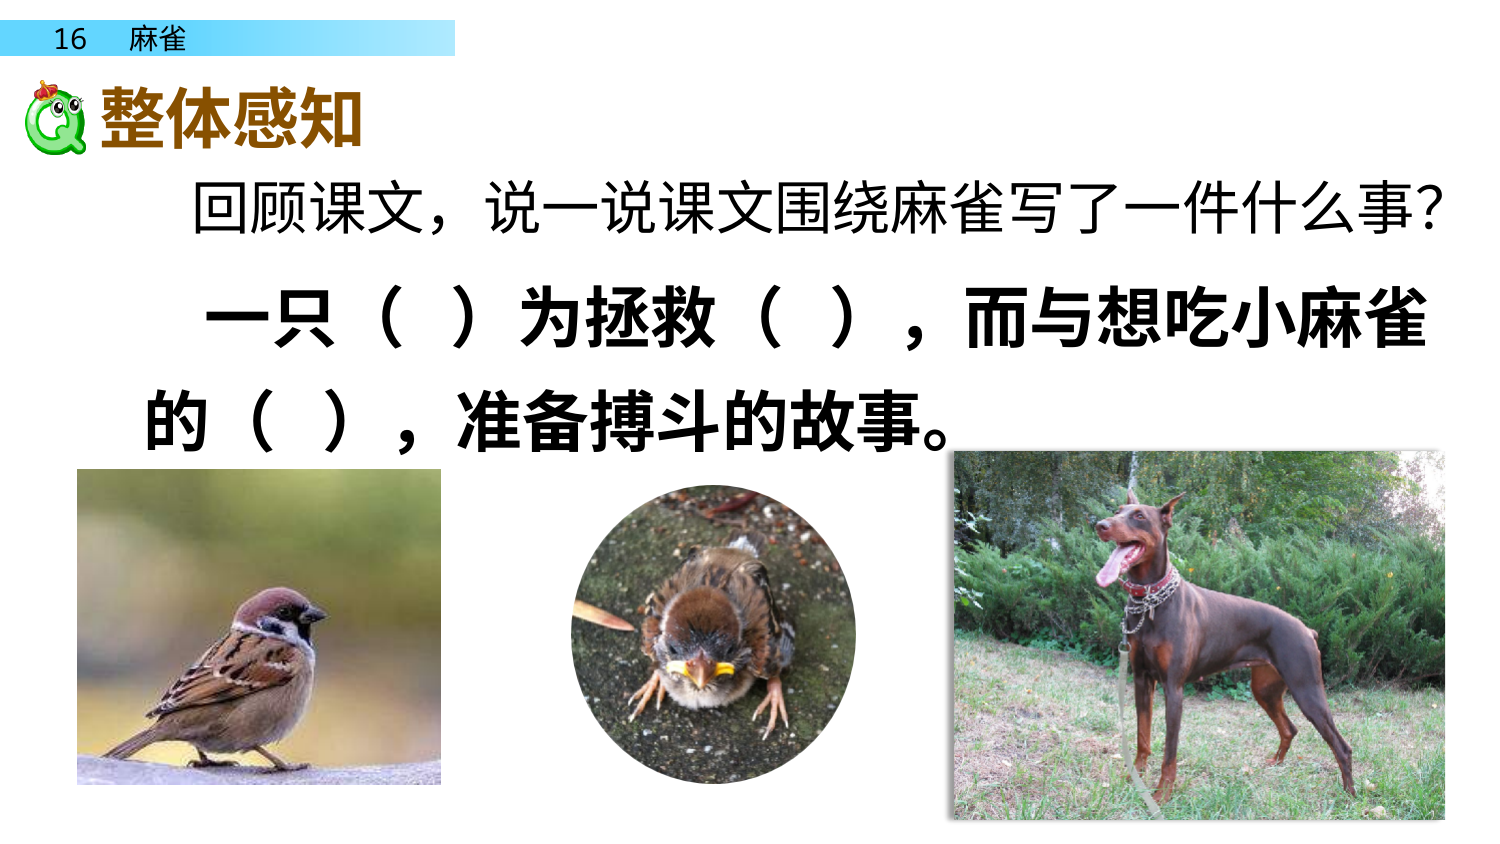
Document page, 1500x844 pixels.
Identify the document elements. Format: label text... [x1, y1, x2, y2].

picture [77, 468, 441, 786]
text_box 一只（ ）为拯救（ ），而与想吃小麻雀的（ ），准备搏斗的故事。 [128, 244, 1463, 467]
picture [940, 444, 1447, 827]
picture [25, 79, 86, 156]
text_box 回顾课文，说一说课文围绕麻雀写了一件什么事？ [111, 163, 1439, 319]
picture [571, 485, 856, 786]
text_box 整体感知 [87, 71, 441, 163]
